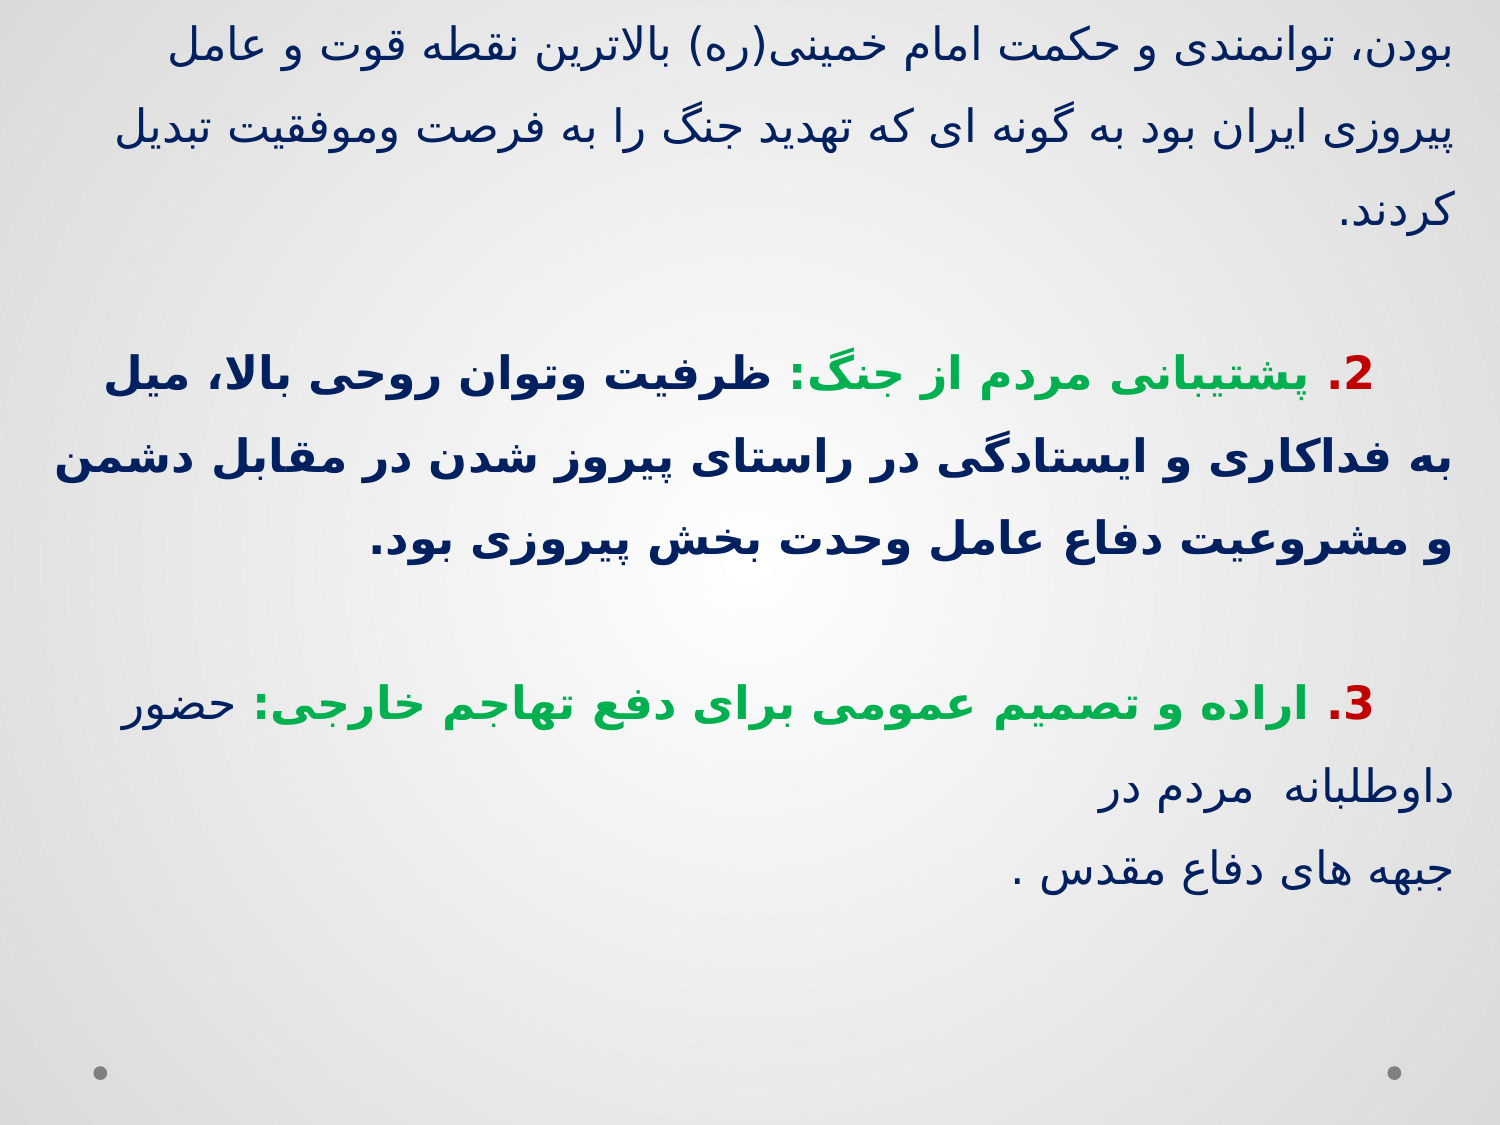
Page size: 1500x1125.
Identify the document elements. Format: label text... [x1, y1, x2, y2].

title عوامل پیروزی ایران 1. رهبری: مدیریت ، معنویت، پرجاذبه بودن، دوراندیشی، نترس بودن، توانمندی و حکمت امام خمینی(ره) بالاترین نقطه قوت و عامل پیروزی ایران بود به گونه ای که تهدید جنگ را به فرصت وموفقیت تبدیل کردند. 2. پشتیبانی مردم از جنگ: ظرفیت وتوان روحی بالا، میل به فداکاری و ایستادگی در راستای پیروز شدن در مقابل دشمن و مشروعیت دفاع عامل وحدت بخش پیروزی بود. 3. اراده و تصمیم عمومی برای دفع تهاجم خارجی: حضور داوطلبانه مردم در جبهه های دفاع مقدس . [29, 54, 1471, 1022]
